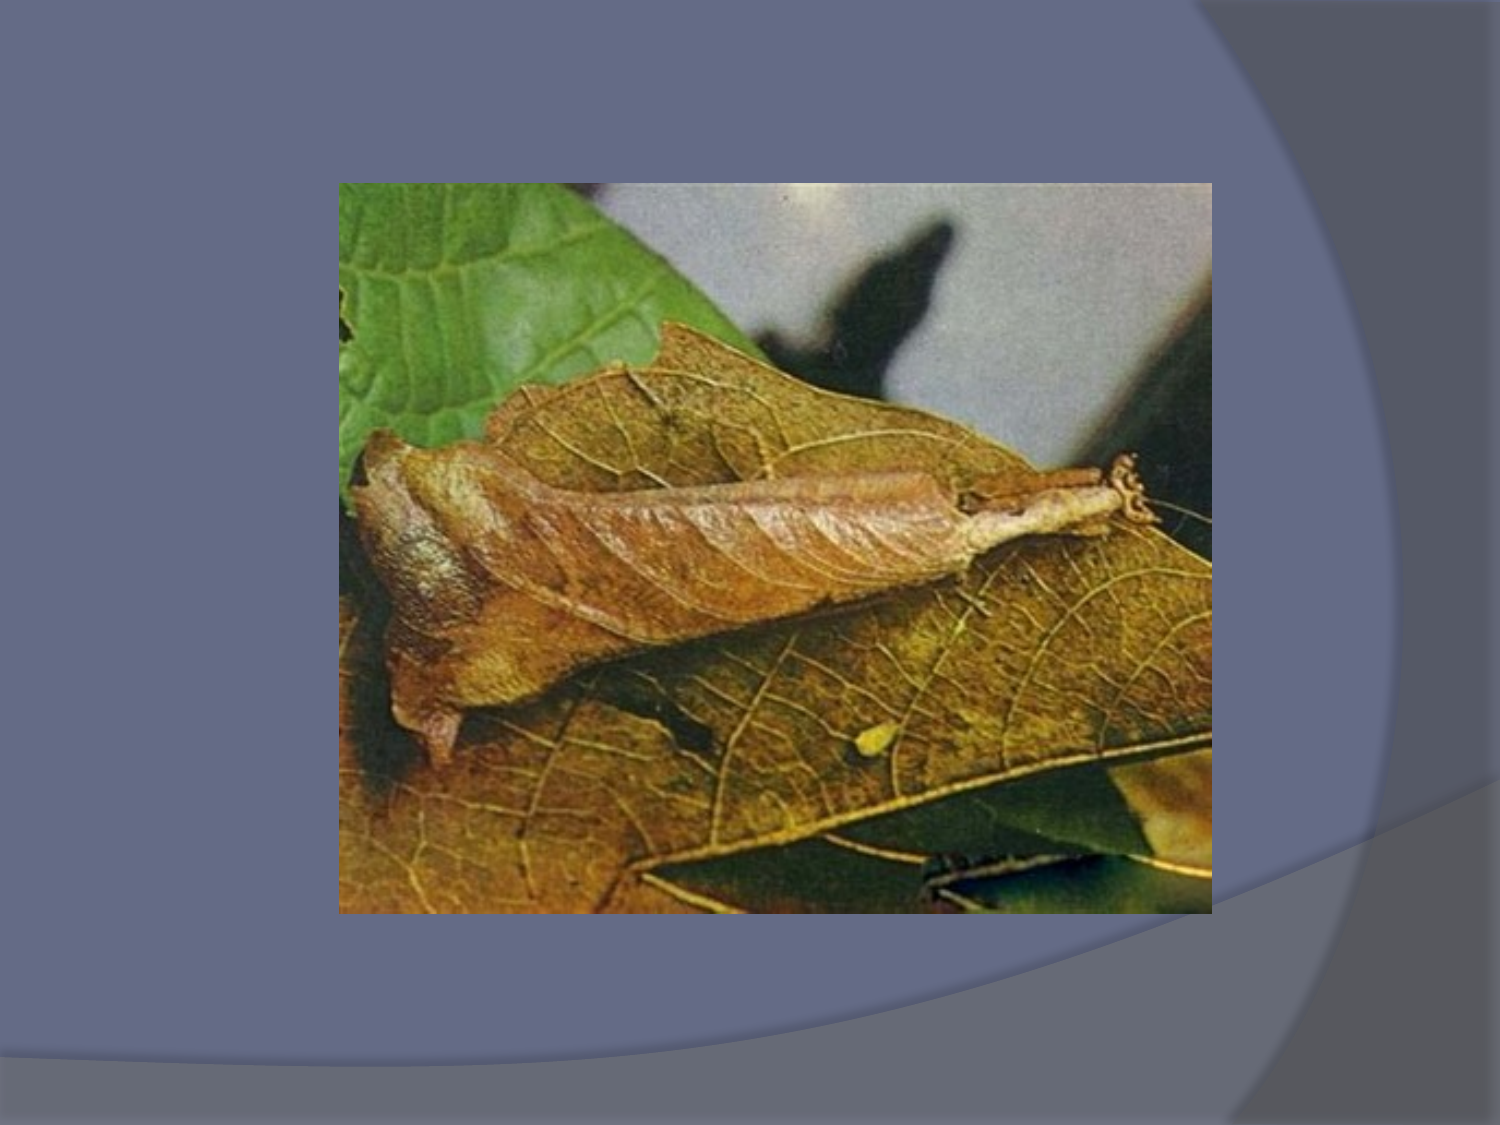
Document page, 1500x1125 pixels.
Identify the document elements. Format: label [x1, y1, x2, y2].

picture [339, 183, 1213, 915]
